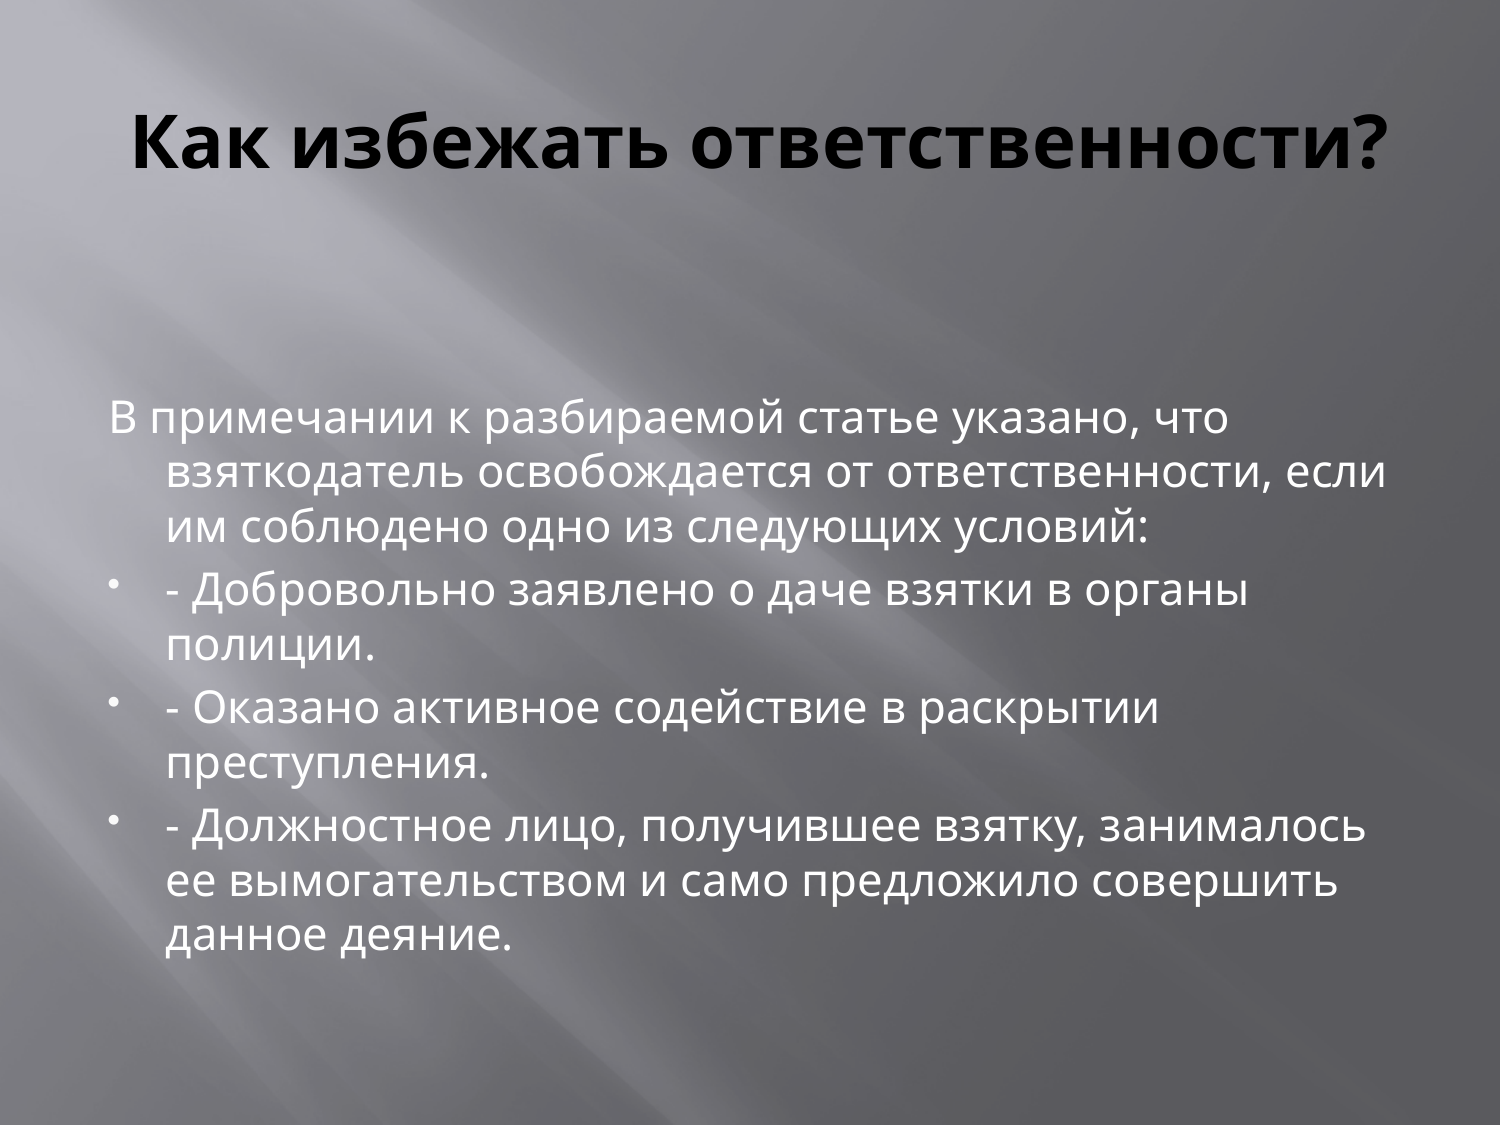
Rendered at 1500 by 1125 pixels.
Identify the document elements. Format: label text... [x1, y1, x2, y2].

title Как избежать ответственности? [75, 45, 1425, 233]
list В примечании к разбираемой статье указано, что взяткодатель освобождается от ответственности, если им соблюдено одно из следующих условий: - Добровольно заявлено о даче взятки в органы полиции. - Оказано активное содействие в раскрытии преступления. - Должностное лицо, получившее взятку, занималось ее вымогательством и само предложило совершить данное деяние. [75, 262, 1425, 1035]
